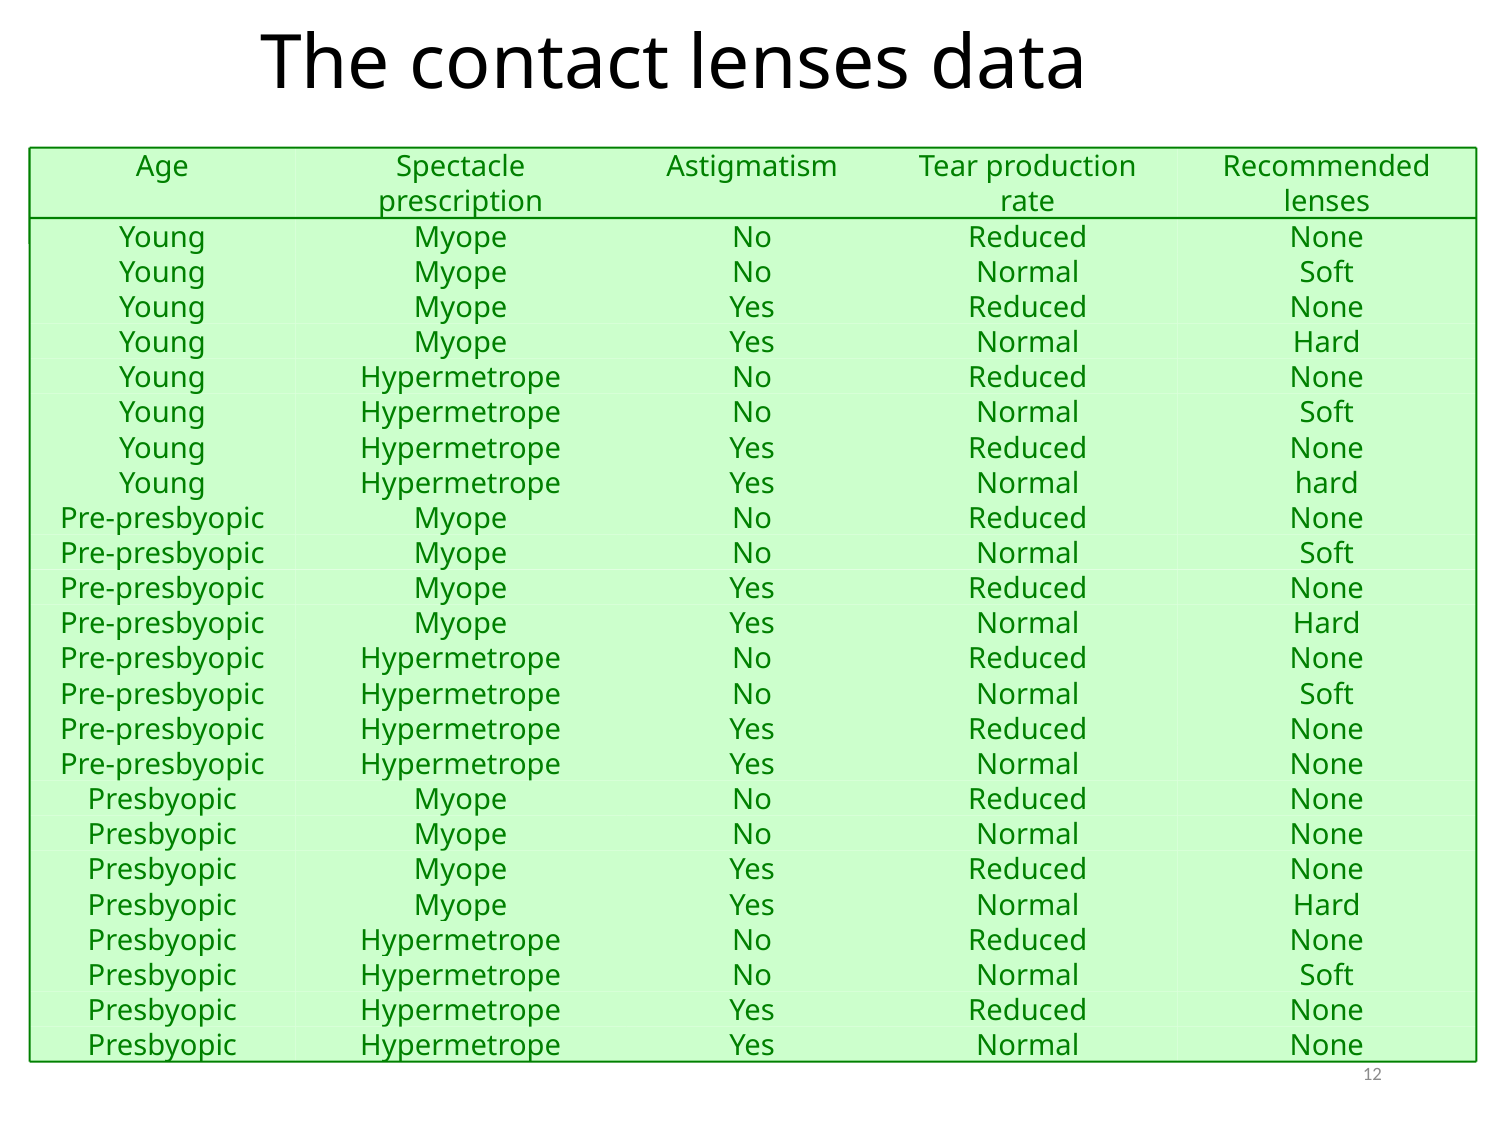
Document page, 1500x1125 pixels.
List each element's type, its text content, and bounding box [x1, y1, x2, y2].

title The contact lenses data [245, 0, 1500, 159]
slide_number 12 [1059, 1063, 1397, 1103]
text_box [29, 147, 1477, 1062]
